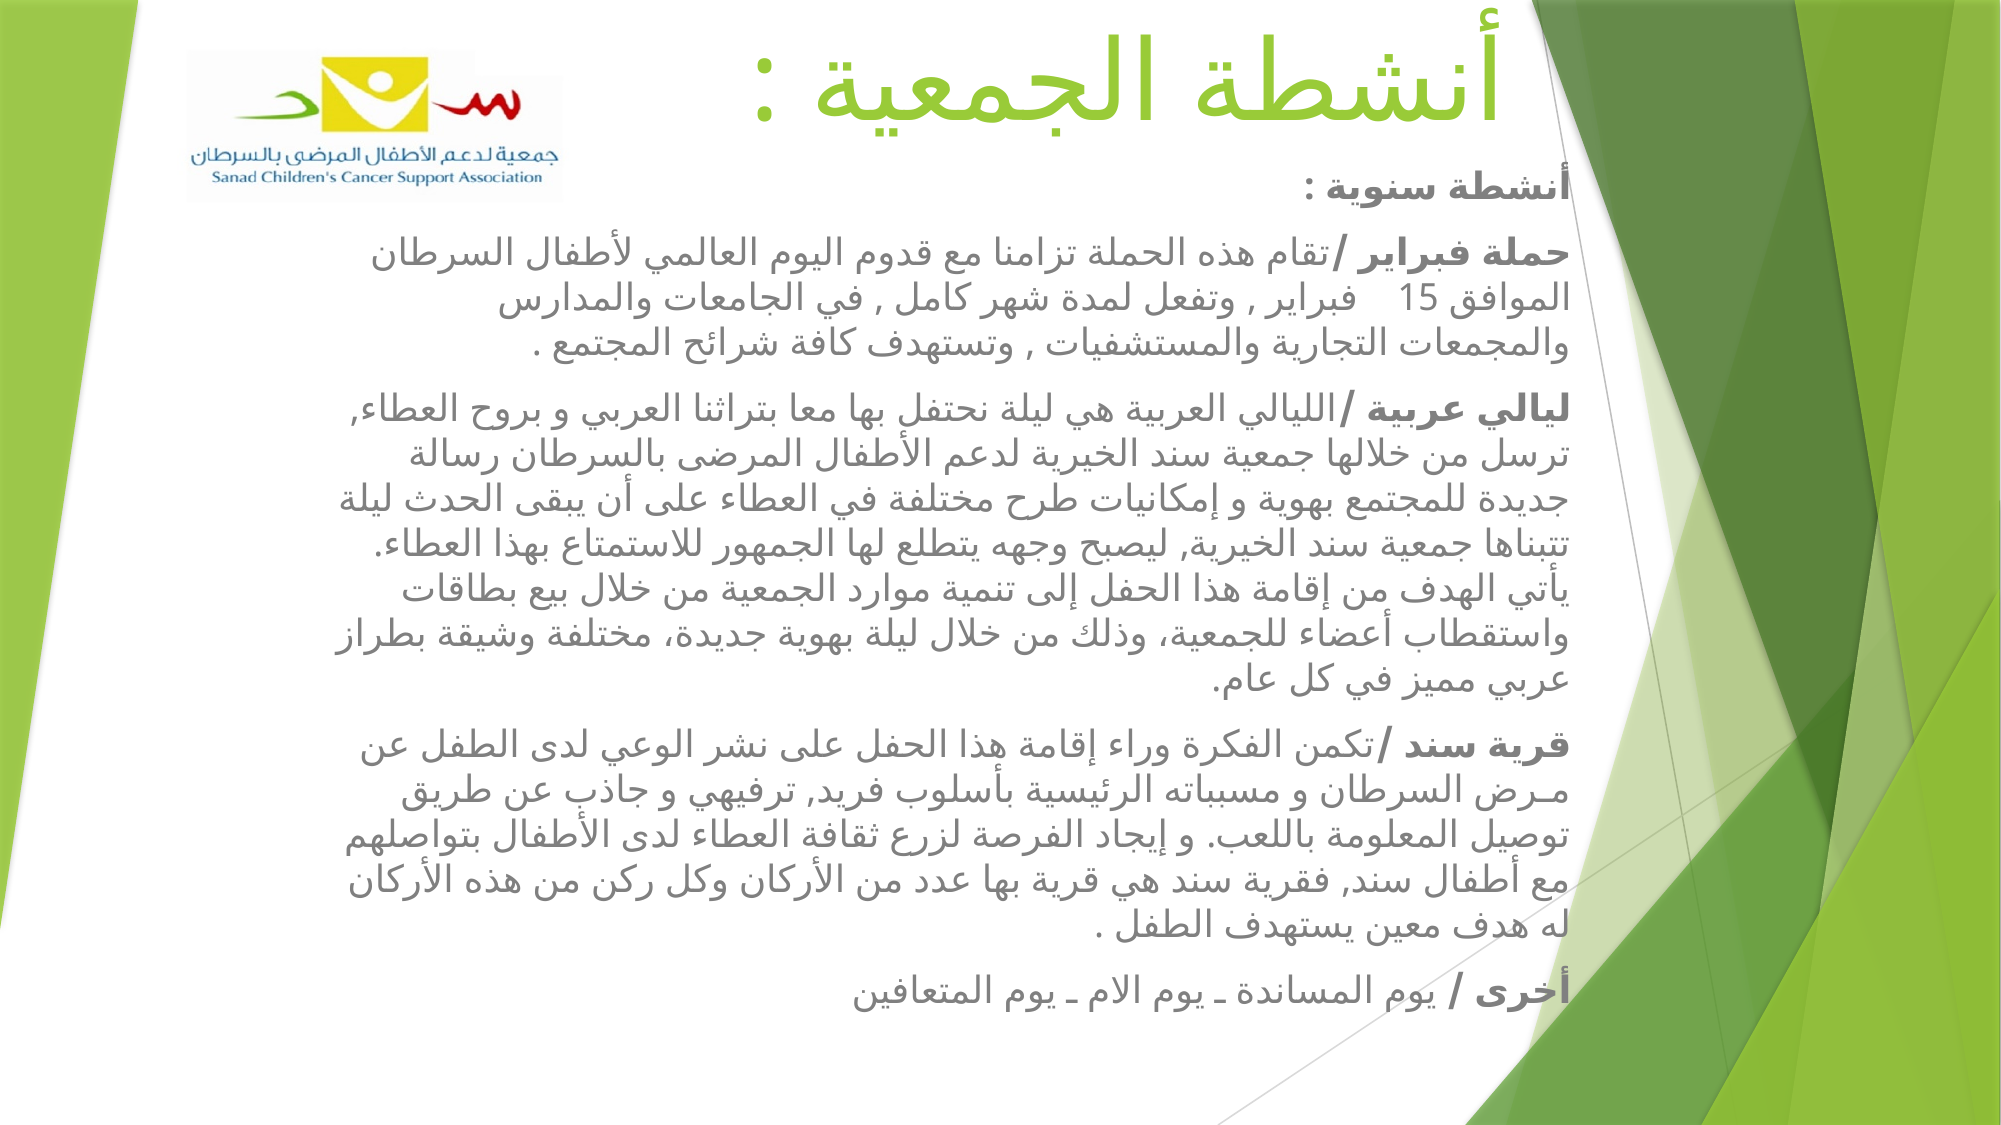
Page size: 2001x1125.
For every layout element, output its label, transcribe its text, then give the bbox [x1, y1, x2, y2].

subtitle أنشطة سنوية : حملة فبراير /تقام هذه الحملة تزامنا مع قدوم اليوم العالمي لأطفال السرطان الموافق 15 فبراير , وتفعل لمدة شهر كامل , في الجامعات والمدارس والمجمعات التجارية والمستشفيات , وتستهدف كافة شرائح المجتمع . ليالي عربية /الليالي العربية هي ليلة نحتفل بها معا بتراثنا العربي و بروح العطاء, ترسل من خلالها جمعية سند الخيرية لدعم الأطفال المرضى بالسرطان رسالة جديدة للمجتمع بهوية و إمكانيات طرح مختلفة في العطاء على أن يبقى الحدث ليلة تتبناها جمعية سند الخيرية, ليصبح وجهه يتطلع لها الجمهور للاستمتاع بهذا العطاء. يأتي الهدف من إقامة هذا الحفل إلى تنمية موارد الجمعية من خلال بيع بطاقات واستقطاب أعضاء للجمعية، وذلك من خلال ليلة بھویة جديدة، مختلفة وشيقة بطراز عربي مميز في كل عام. قرية سند /تكمن الفكرة وراء إقامة هذا الحفل على نشر الوعي لدى الطفل عن مـرض السرطان و مسبباته الرئيسية بأسلوب فريد, ترفيهي و جاذب عن طريق توصيل المعلومة باللعب. و إيجاد الفرصة لزرع ثقافة العطاء لدى الأطفال بتواصلهم مع أطفال سند, فقرية سند هي قرية بها عدد من الأركان وكل ركن من هذه الأركان له هدف معين يستهدف الطفل . أخرى / يوم المساندة ـ يوم الام ـ يوم المتعافين [312, 154, 1587, 1108]
title أنشطة الجمعية : [247, 0, 1522, 154]
picture [160, 27, 633, 217]
